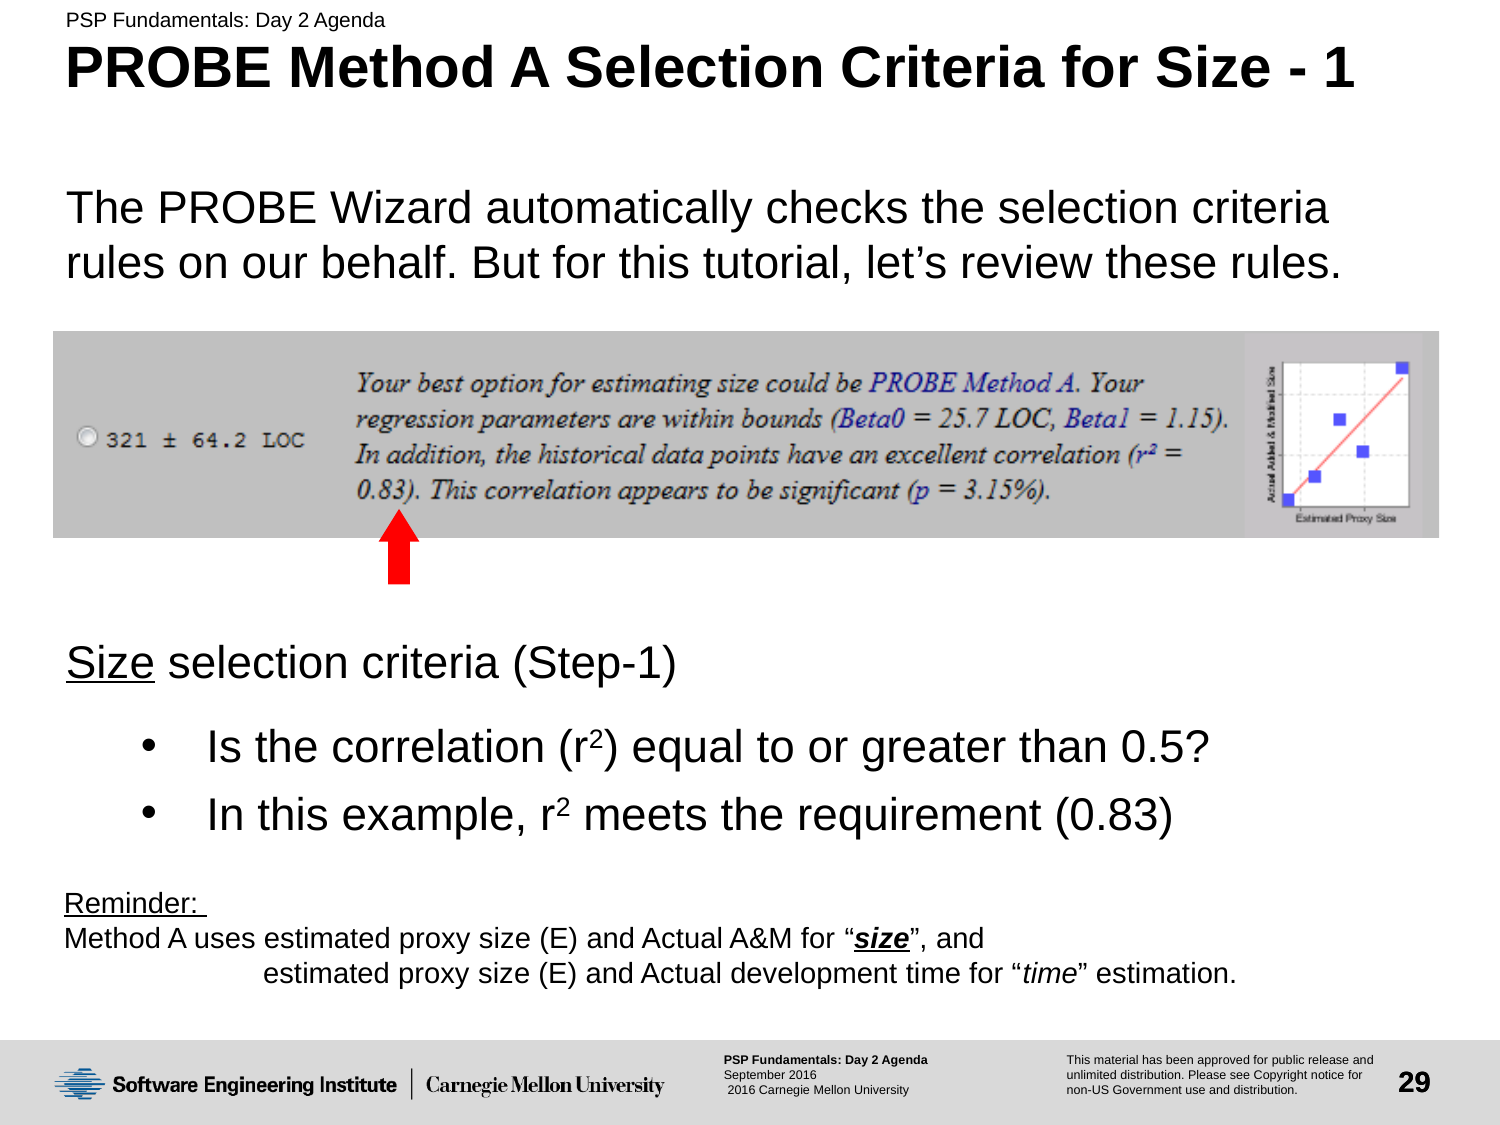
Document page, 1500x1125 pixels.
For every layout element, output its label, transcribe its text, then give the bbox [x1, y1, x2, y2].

list The PROBE Wizard automatically checks the selection criteria rules on our behalf. But for this tutorial, let’s review these rules. Size selection criteria (Step-1) Is the correlation (r2) equal to or greater than 0.5? In this example, r2 meets the requirement (0.83) [65, 585, 1431, 1000]
list The PROBE Wizard automatically checks the selection criteria rules on our behalf. But for this tutorial, let’s review these rules. Size selection criteria (Step-1) Is the correlation (r2) equal to or greater than 0.5? In this example, r2 meets the requirement (0.83) [65, 177, 1431, 331]
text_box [53, 331, 1440, 585]
title PROBE Method A Selection Criteria for Size - 1 [65, 37, 1430, 148]
text_box Reminder: Method A uses estimated proxy size (E) and Actual A&M for “size”, and estimated proxy size (E) and Actual development time for “time” estimation. [63, 884, 1430, 990]
picture [46, 1061, 673, 1104]
